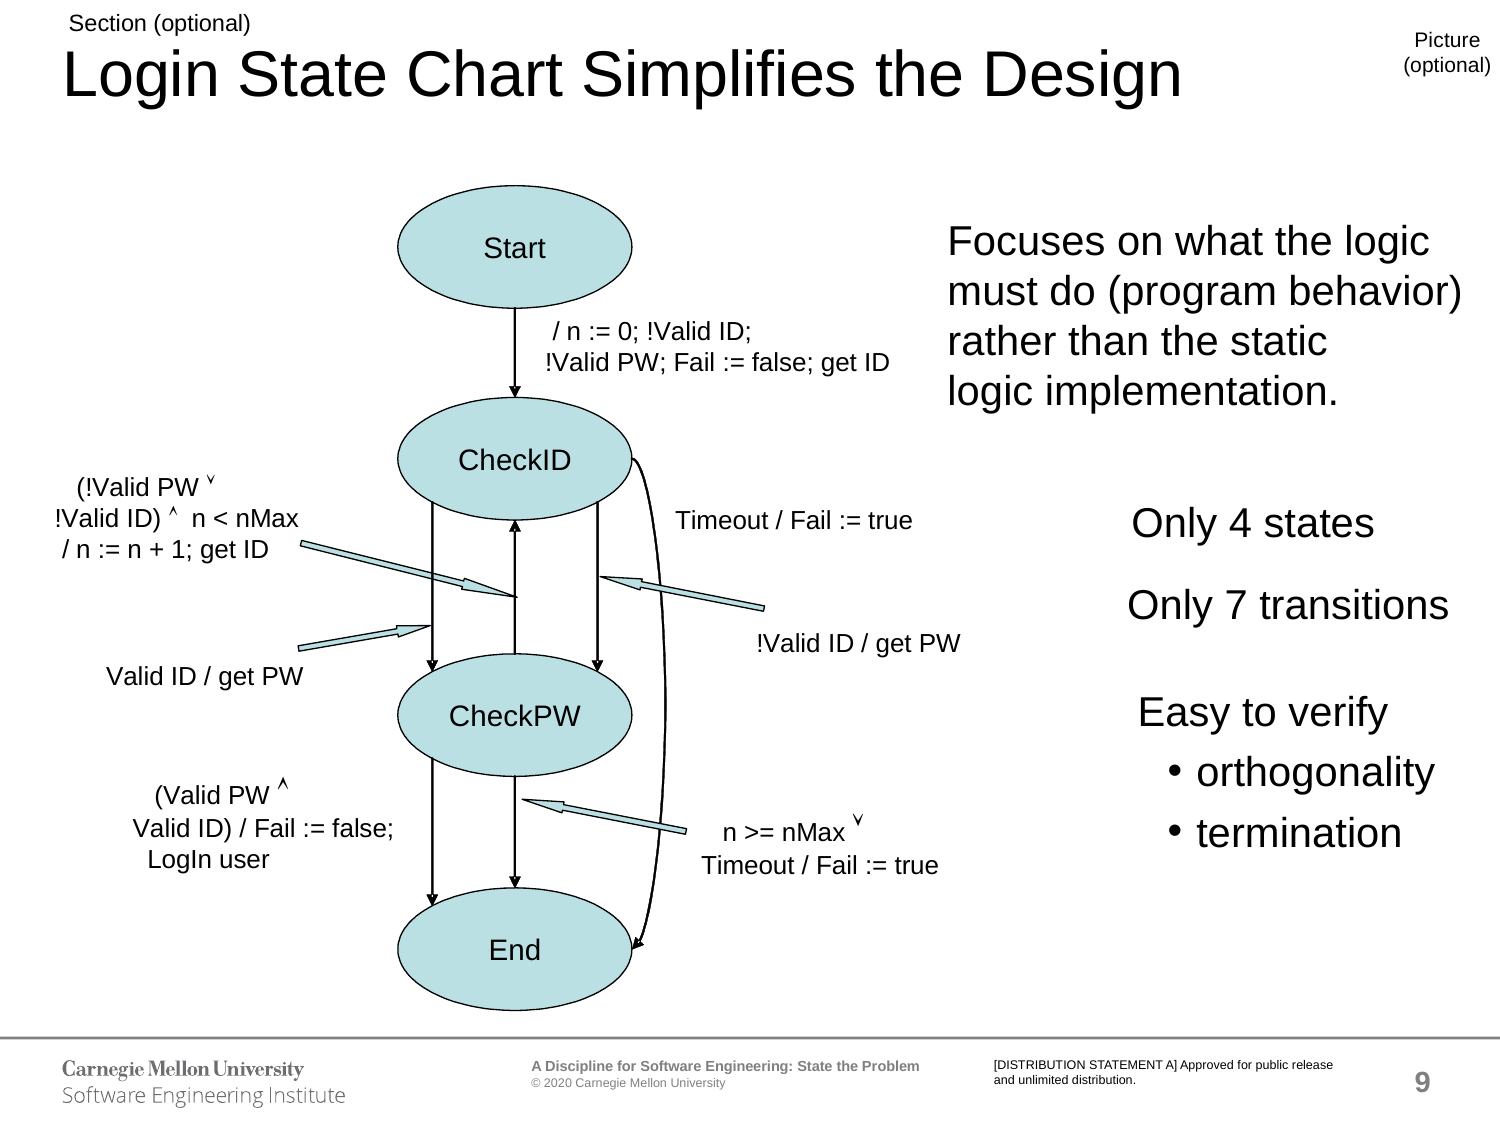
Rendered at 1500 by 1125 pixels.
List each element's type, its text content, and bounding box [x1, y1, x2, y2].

text_box Focuses on what the logic must do (program behavior) rather than the static logic implementation. [977, 206, 1500, 421]
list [41, 184, 977, 1014]
text_box Only 7 transitions [1112, 570, 1465, 635]
text_box Only 4 states [1116, 487, 1391, 553]
title Login State Chart Simplifies the Design [43, 29, 1261, 122]
text_box Easy to verify orthogonality termination [1122, 677, 1451, 863]
